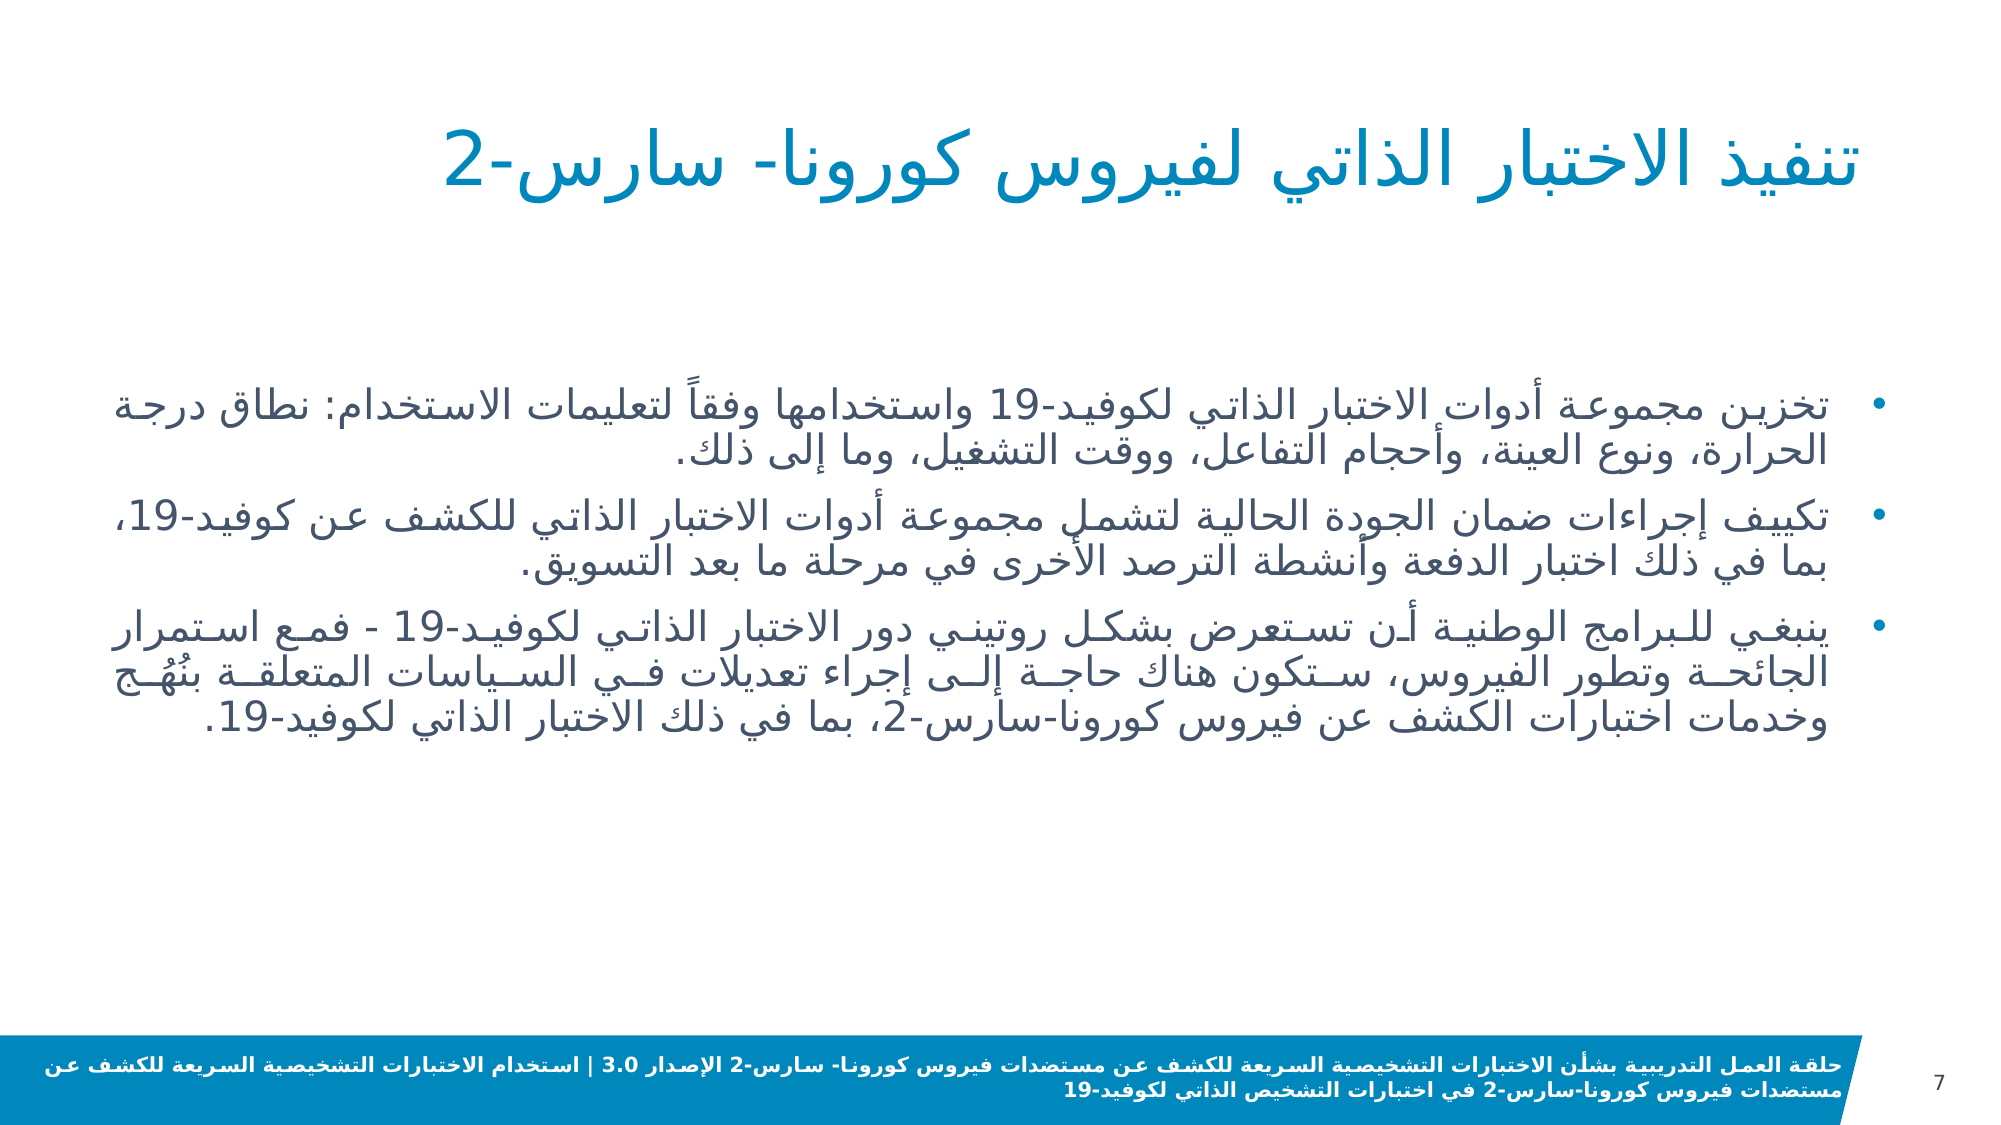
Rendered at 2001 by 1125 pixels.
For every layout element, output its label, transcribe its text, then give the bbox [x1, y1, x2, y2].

slide_number 7 [1862, 1035, 1947, 1125]
title تنفيذ الاختبار الذاتي لفيروس كورونا- سارس-2 [137, 46, 1863, 202]
footer حلقة العمل التدريبية بشأن الاختبارات التشخيصية السريعة للكشف عن مستضدات فيروس كورونا- سارس-2 الإصدار 3.0 | استخدام الاختبارات التشخيصية السريعة للكشف عن مستضدات فيروس كورونا-سارس-2 في اختبارات التشخيص الذاتي لكوفيد-19 [44, 1035, 1843, 1118]
list تخزين مجموعة أدوات الاختبار الذاتي لكوفيد-19 واستخدامها وفقاً لتعليمات الاستخدام: نطاق درجة الحرارة، ونوع العينة، وأحجام التفاعل، ووقت التشغيل، وما إلى ذلك. تكييف إجراءات ضمان الجودة الحالية لتشمل مجموعة أدوات الاختبار الذاتي للكشف عن كوفيد-19، بما في ذلك اختبار الدفعة وأنشطة الترصد الأخرى في مرحلة ما بعد التسويق. ينبغي للبرامج الوطنية أن تستعرض بشكل روتيني دور الاختبار الذاتي لكوفيد-19 - فمع استمرار الجائحة وتطور الفيروس، ستكون هناك حاجة إلى إجراء تعديلات في السياسات المتعلقة بنُهُج وخدمات اختبارات الكشف عن فيروس كورونا-سارس-2، بما في ذلك الاختبار الذاتي لكوفيد-19. [98, 305, 1902, 819]
